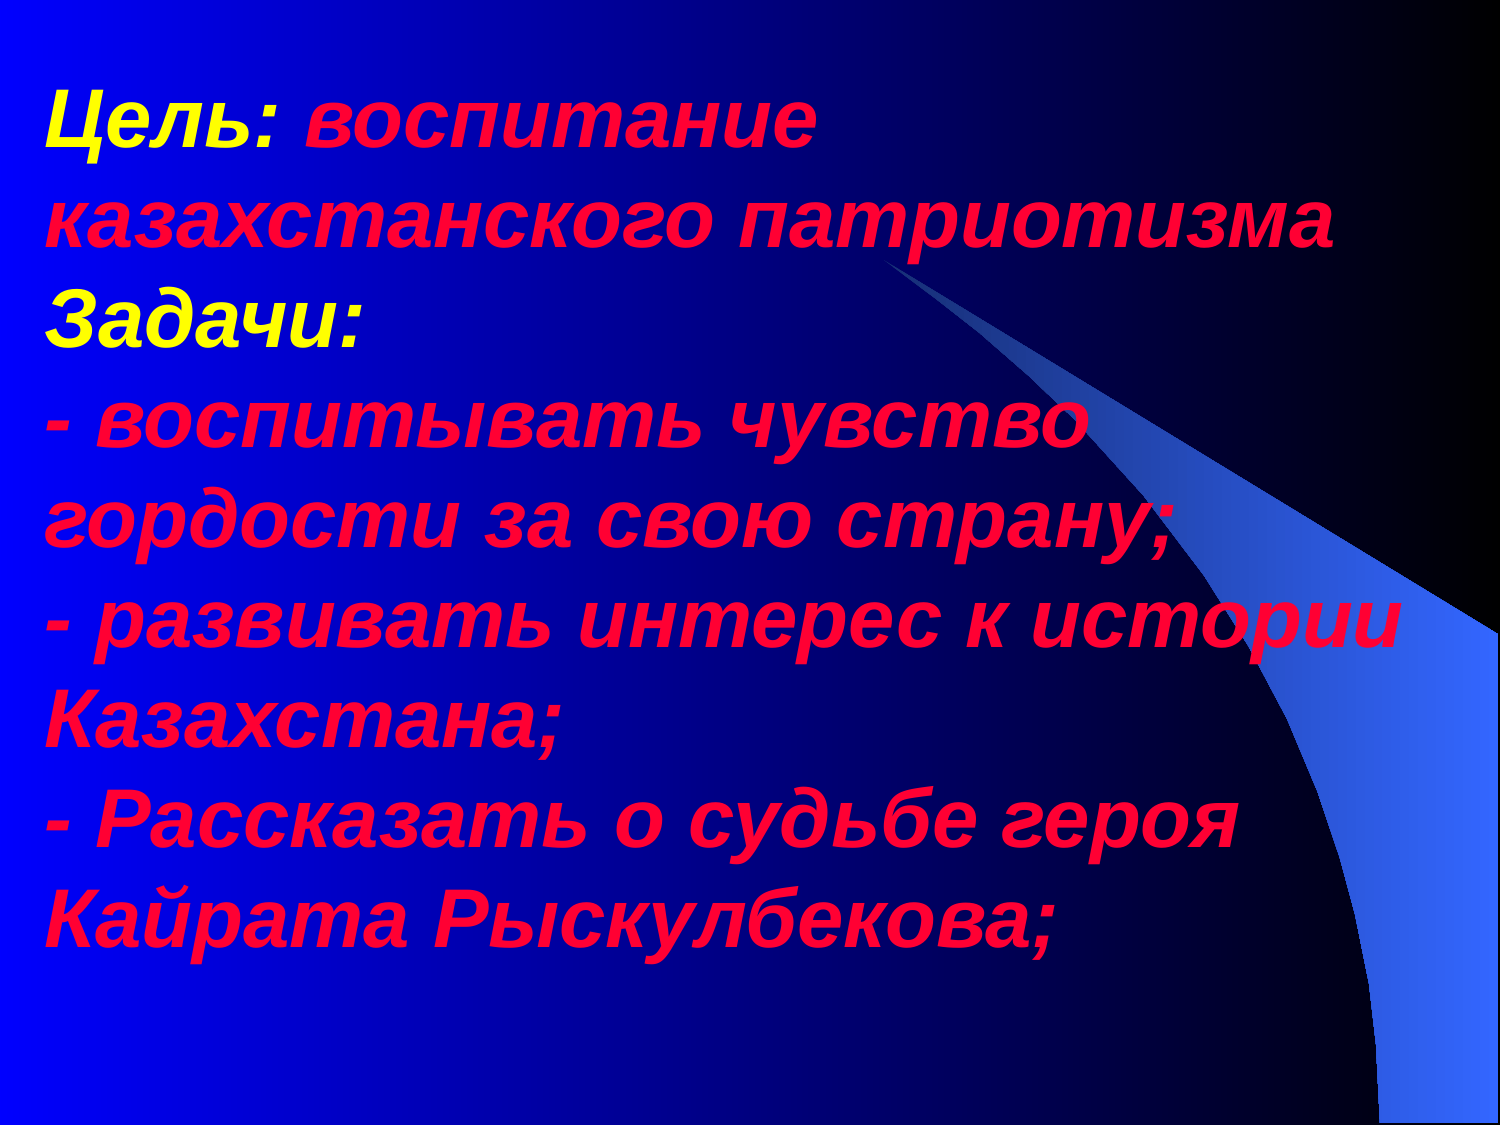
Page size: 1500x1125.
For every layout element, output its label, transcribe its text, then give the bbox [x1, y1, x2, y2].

title Цель: воспитание казахстанского патриотизма Задачи: - воспитывать чувство гордости за свою страну; - развивать интерес к истории Казахстана; - Рассказать о судьбе героя Кайрата Рыскулбекова; [29, 42, 1471, 987]
